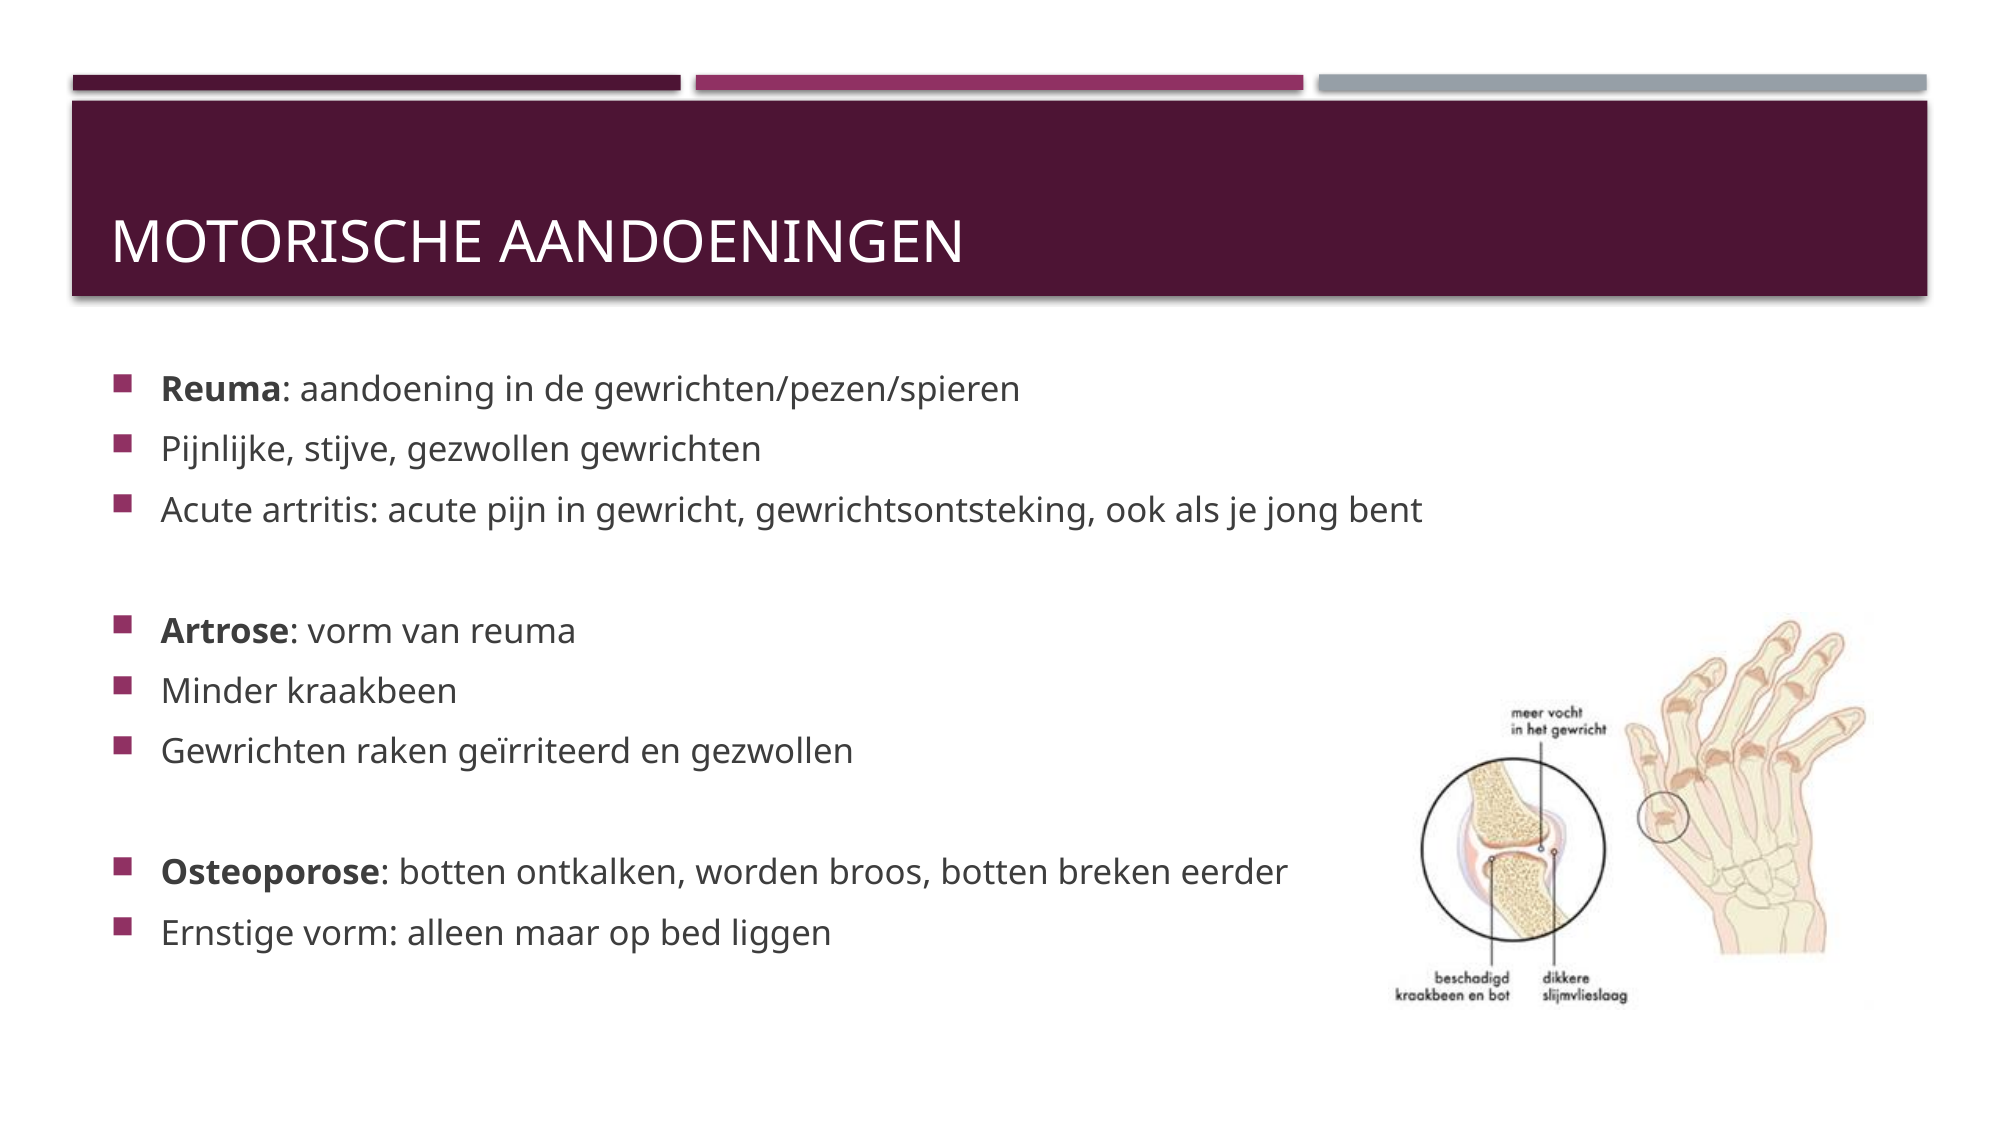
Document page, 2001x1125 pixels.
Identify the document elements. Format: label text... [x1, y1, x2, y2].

title Motorische aandoeningen [95, 115, 1905, 282]
picture [1388, 612, 1874, 1011]
list Reuma: aandoening in de gewrichten/pezen/spieren Pijnlijke, stijve, gezwollen gewrichten Acute artritis: acute pijn in gewricht, gewrichtsontsteking, ook als je jong bent Artrose: vorm van reuma Minder kraakbeen Gewrichten raken geïrriteerd en gezwollen Osteoporose: botten ontkalken, worden broos, botten breken eerder Ernstige vorm: alleen maar op bed liggen [95, 357, 1905, 962]
